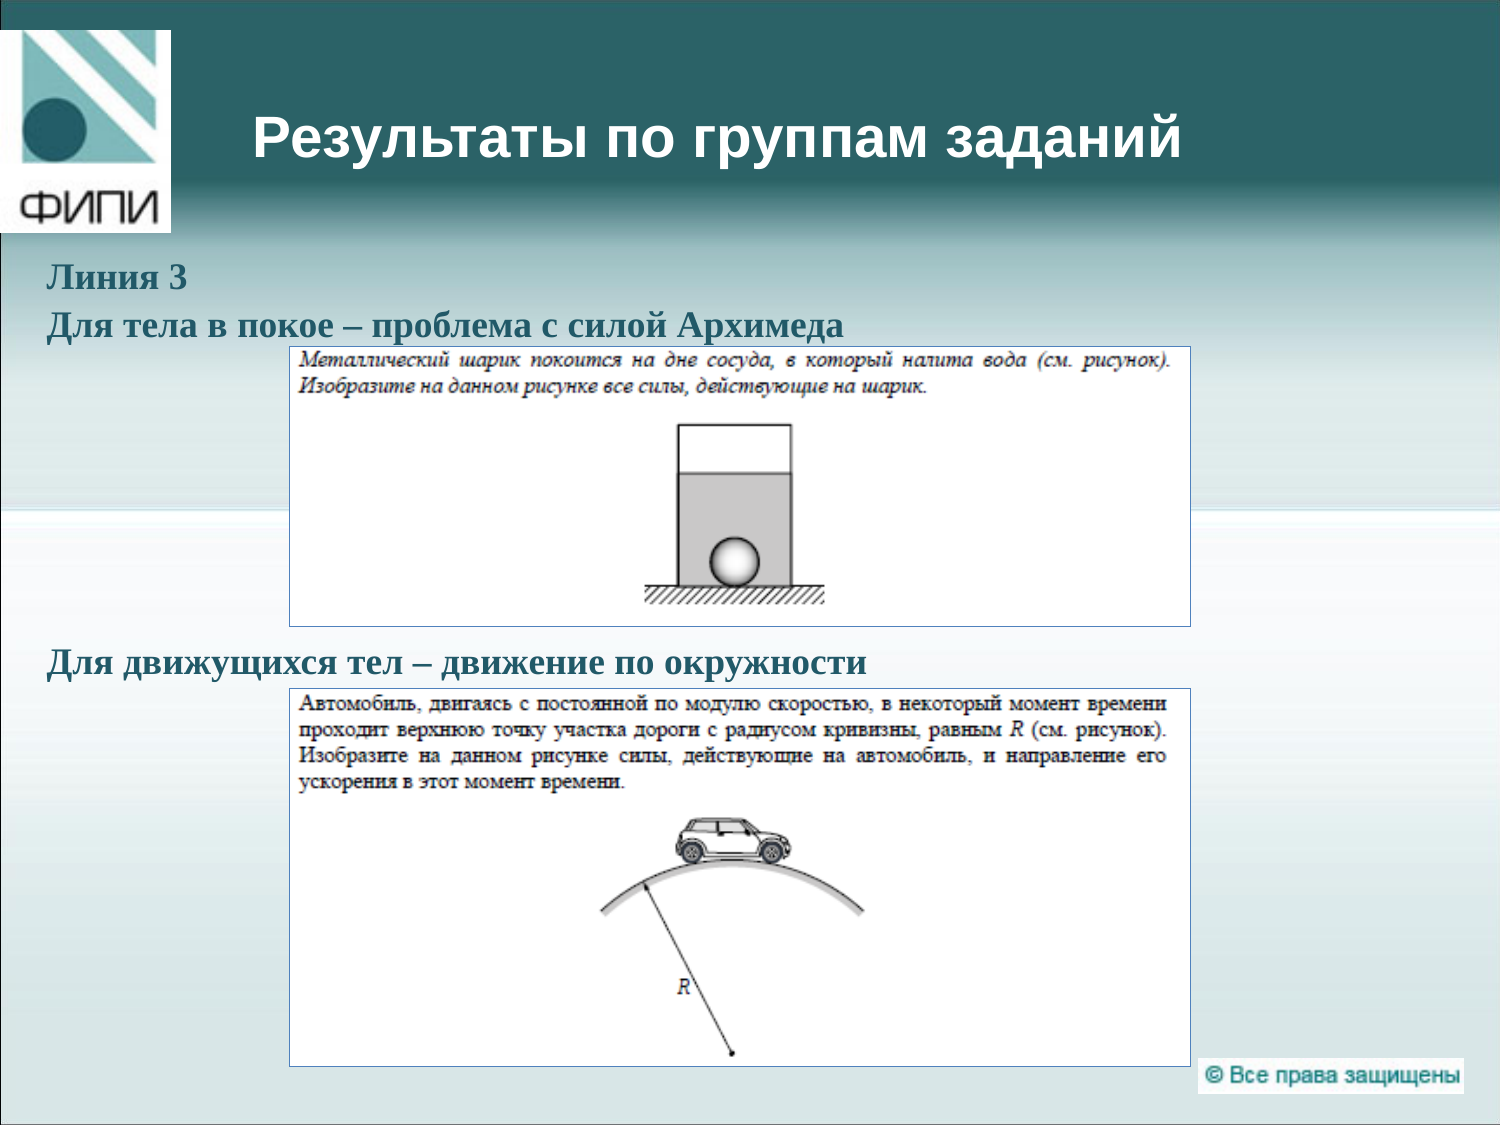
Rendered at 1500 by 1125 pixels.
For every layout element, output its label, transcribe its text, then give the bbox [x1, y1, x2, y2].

text_box Линия 3 Для тела в покое – проблема с силой Архимеда Для движущихся тел – движение по окружности [31, 241, 1401, 1099]
title Результаты по группам заданий [252, 36, 1425, 242]
picture [0, 0, 1500, 1125]
